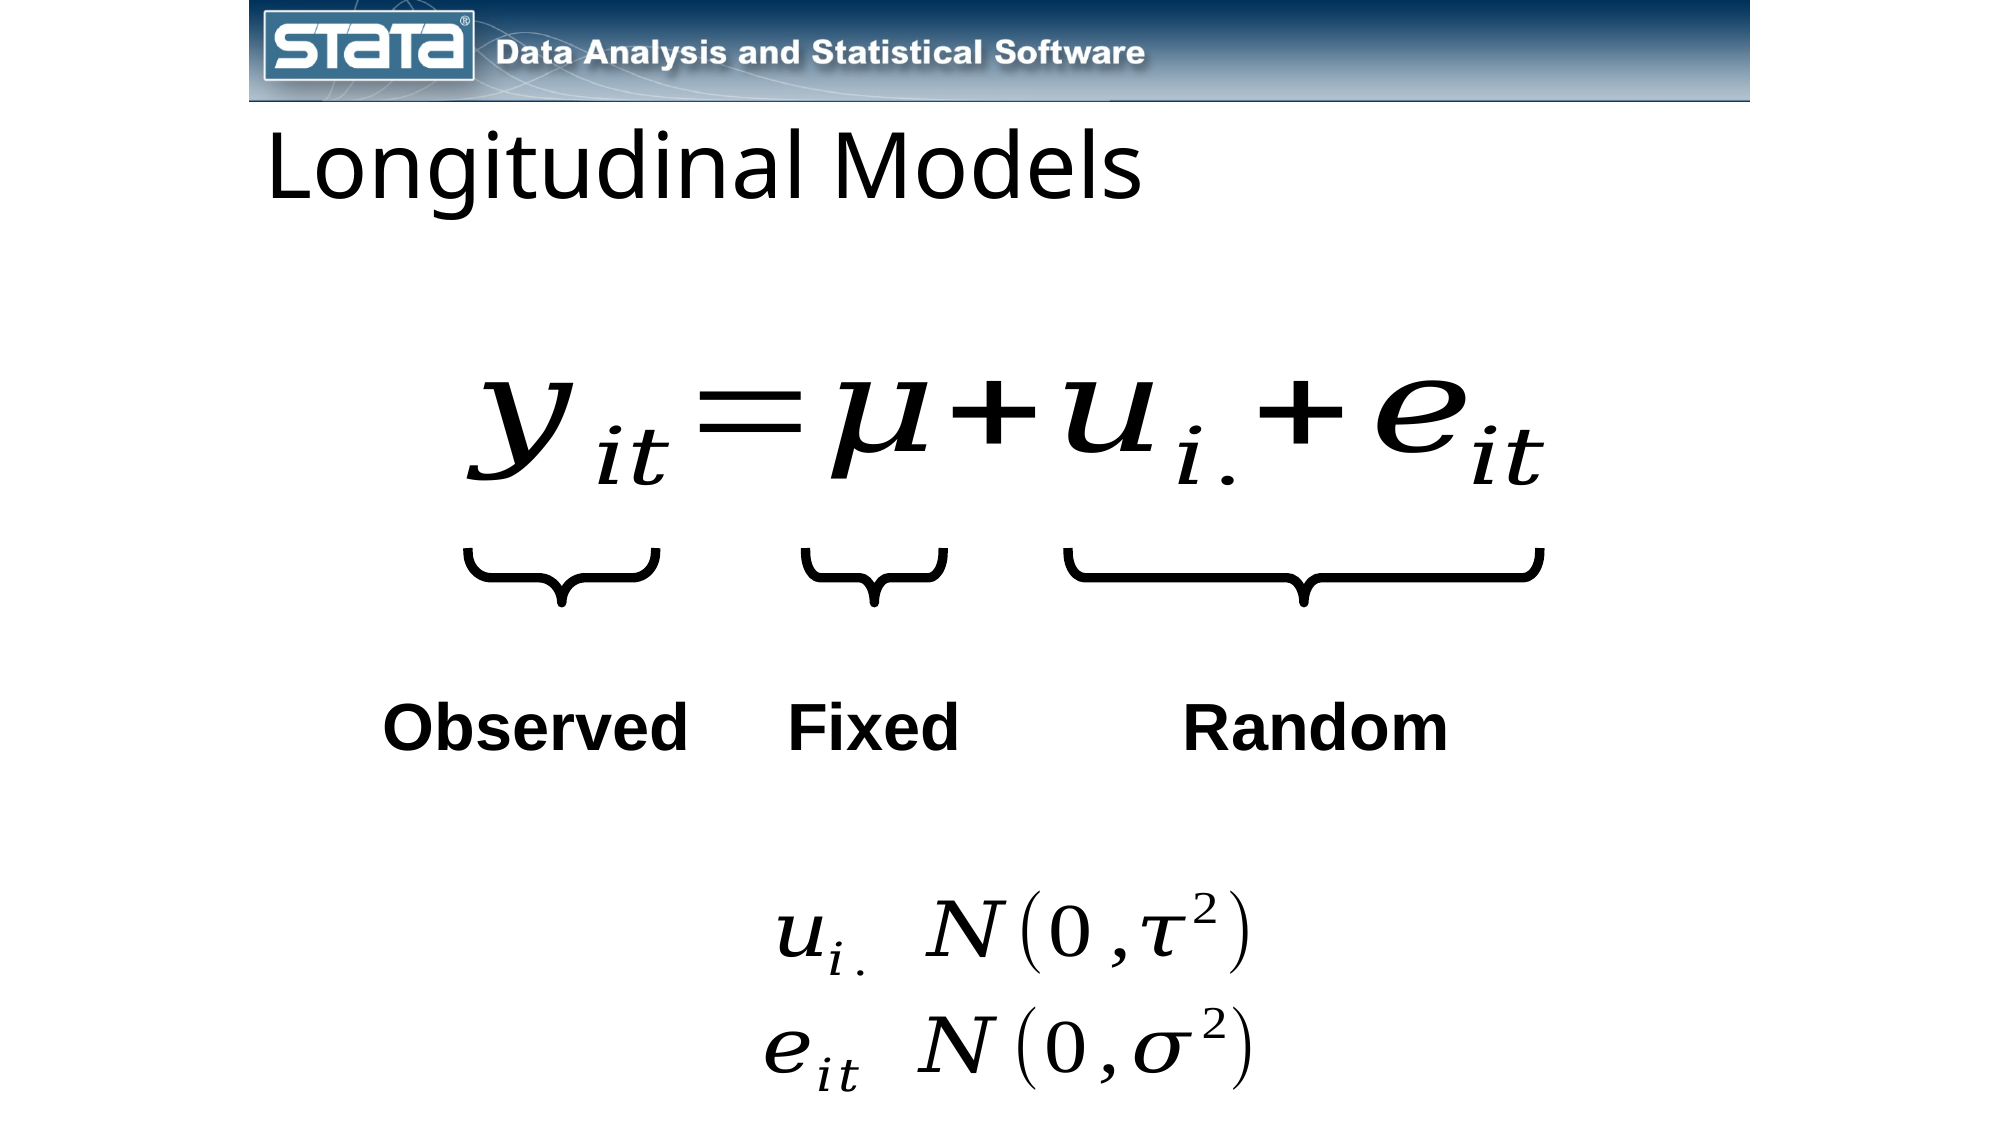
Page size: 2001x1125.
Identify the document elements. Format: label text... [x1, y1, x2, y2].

title Longitudinal Models [249, 102, 1750, 238]
text_box Observed [368, 676, 706, 772]
text_box Random [1168, 676, 1465, 772]
picture [249, 0, 1750, 102]
text_box [1068, 552, 1540, 603]
text_box Fixed [772, 676, 977, 772]
text_box [468, 552, 656, 603]
text_box [805, 552, 944, 603]
